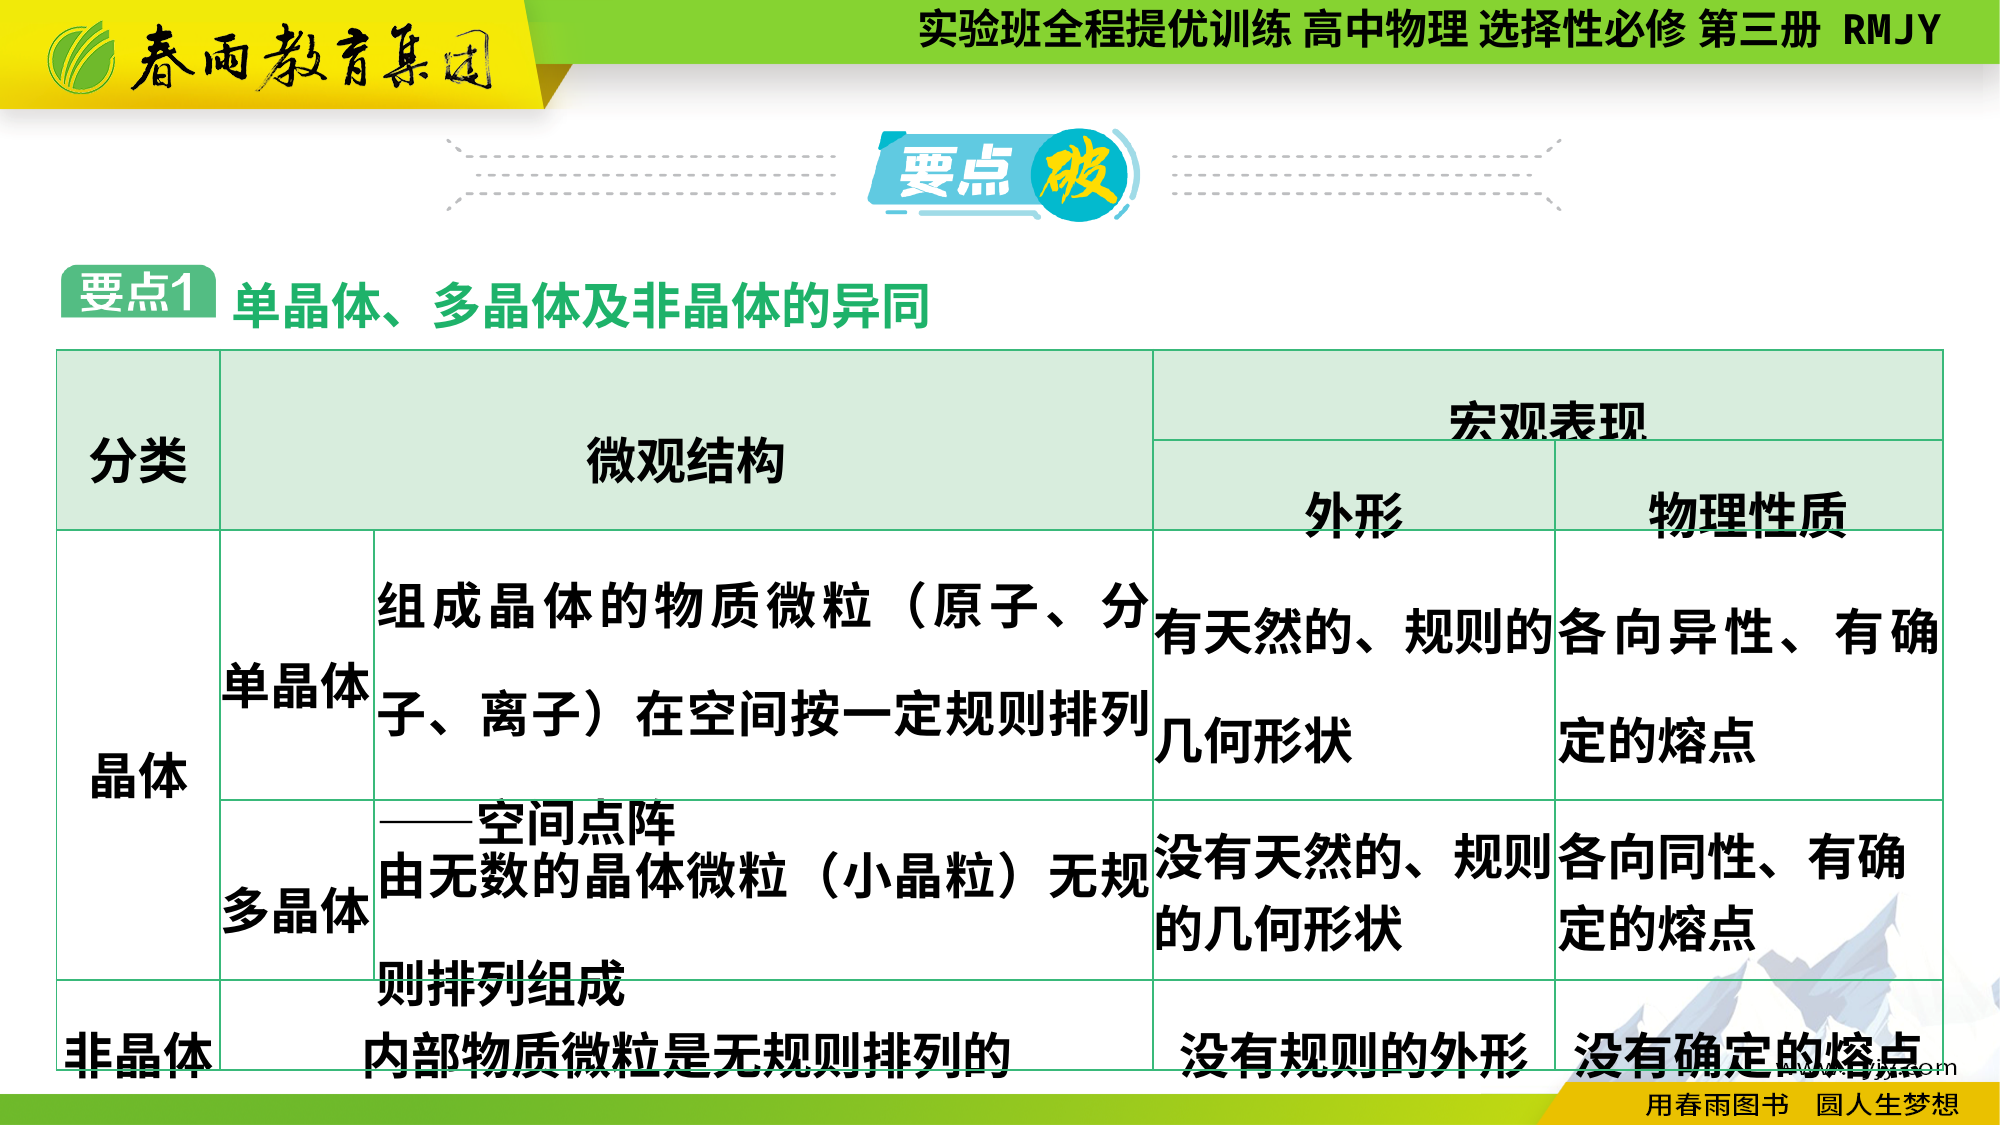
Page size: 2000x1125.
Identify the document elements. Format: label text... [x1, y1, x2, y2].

table_cell 各向同性、有确定的熔点 [1556, 801, 1942, 979]
table_cell 物理性质 [1556, 441, 1942, 529]
table_cell 没有规则的外形 [1154, 981, 1554, 1069]
picture [0, 0, 2000, 1125]
table_header 宏观表现 [1154, 351, 1942, 439]
table_cell 晶体 [57, 531, 219, 979]
table_cell 非晶体 [57, 981, 219, 1069]
table_cell 有天然的、规则的几何形状 [1154, 531, 1554, 799]
table_cell 组成晶体的物质微粒（原子、分子、离子）在空间按一定规则排列——空间点阵 [375, 531, 1152, 799]
table_cell 单晶体 [221, 531, 373, 799]
table_cell 内部物质微粒是无规则排列的 [221, 981, 1152, 1069]
table_header 分类 [57, 351, 219, 529]
table_cell 由无数的晶体微粒（小晶粒）无规则排列组成 [375, 801, 1152, 979]
table_header 微观结构 [221, 351, 1152, 529]
table_cell 多晶体 [221, 801, 373, 979]
table_cell 外形 [1154, 441, 1554, 529]
table_cell 没有天然的、规则的几何形状 [1154, 801, 1554, 979]
table_cell 各向异性、有确定的熔点 [1556, 531, 1942, 799]
table_cell 没有确定的熔点 [1556, 981, 1942, 1069]
text_box 单晶体、多晶体及非晶体的异同 [216, 237, 1944, 343]
